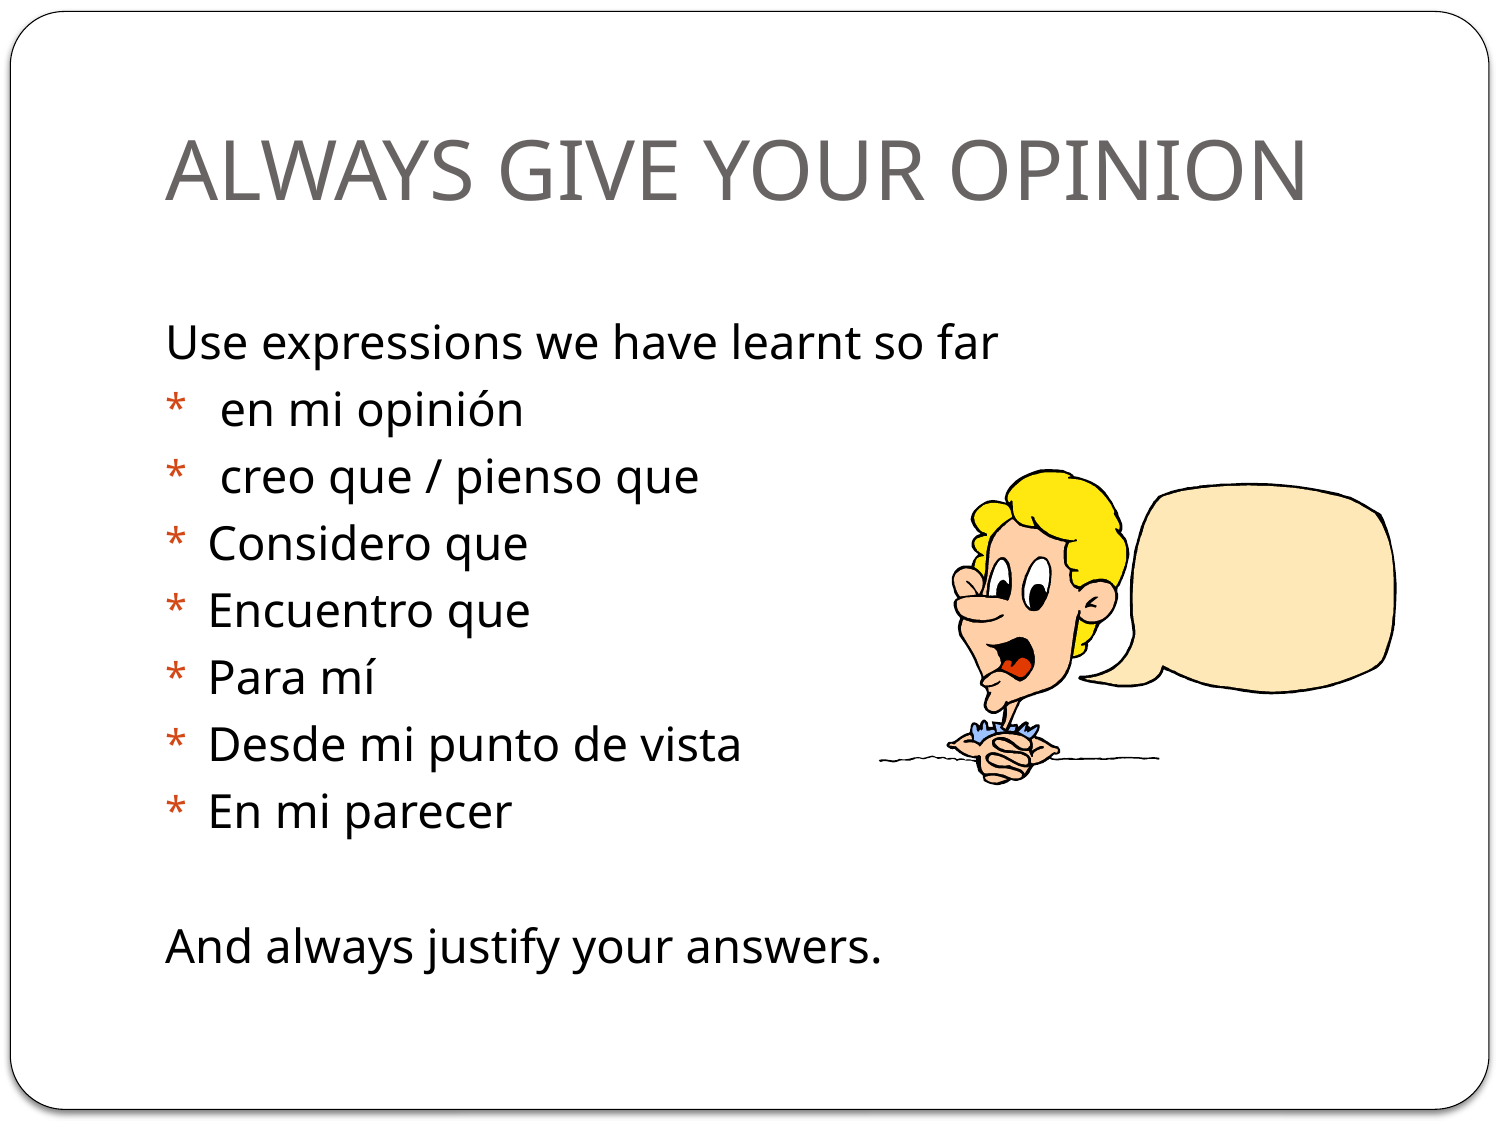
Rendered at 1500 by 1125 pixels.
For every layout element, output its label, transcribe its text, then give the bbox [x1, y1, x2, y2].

title ALWAYS GIVE YOUR OPINION [149, 44, 1426, 233]
list Use expressions we have learnt so far en mi opinión creo que / pienso que Considero que Encuentro que Para mí Desde mi punto de vista En mi parecer And always justify your answers. [149, 237, 1426, 988]
picture [878, 468, 1398, 786]
